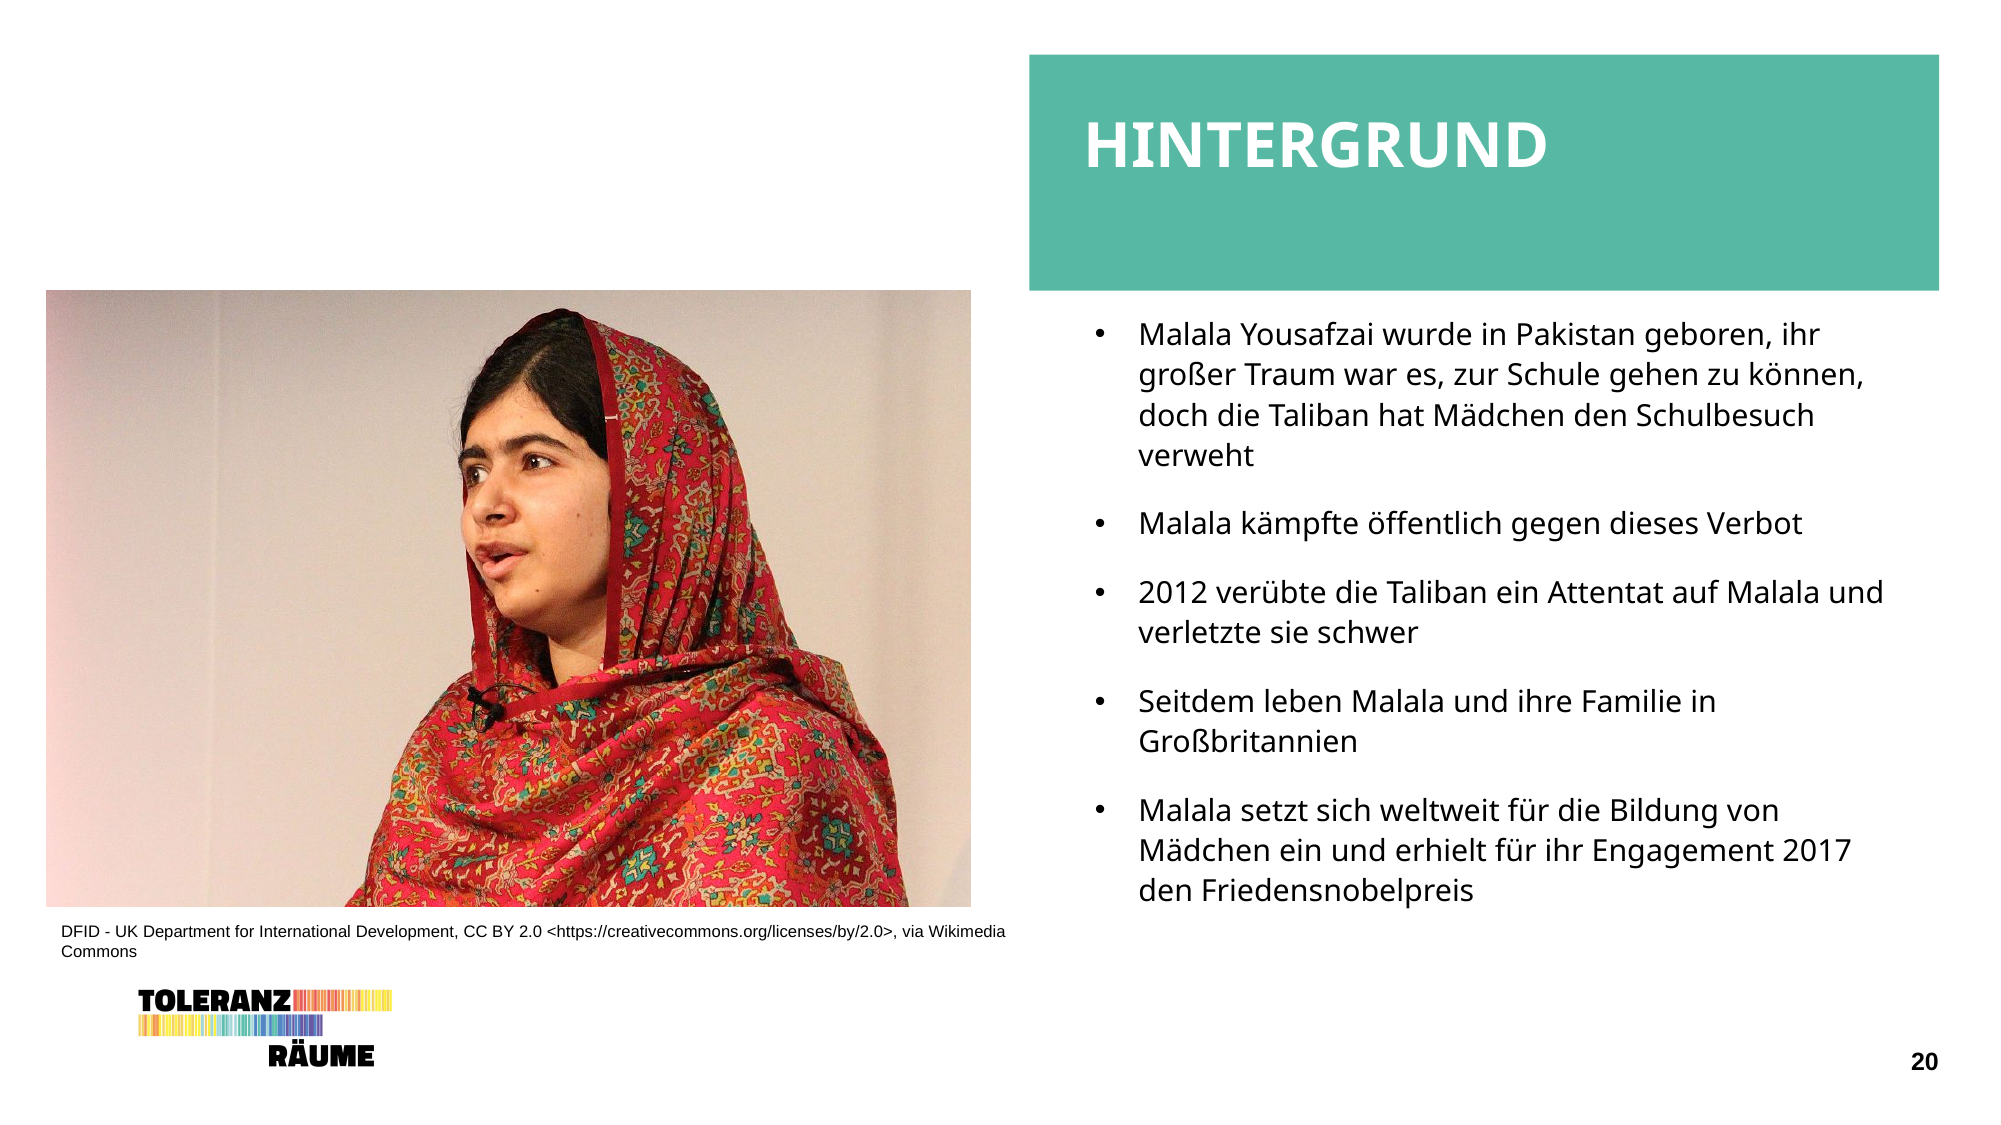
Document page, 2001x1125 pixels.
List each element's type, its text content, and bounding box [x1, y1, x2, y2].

picture [137, 989, 393, 1067]
text_box HINTERGRUND [1068, 98, 1940, 188]
slide_number 20 [1846, 1034, 1940, 1076]
text_box DFID - UK Department for International Development, CC BY 2.0 <https://creativecommons.org/licenses/by/2.0>, via Wikimedia Commons [46, 913, 1069, 968]
picture [46, 290, 971, 907]
list Malala Yousafzai wurde in Pakistan geboren, ihr großer Traum war es, zur Schule gehen zu können, doch die Taliban hat Mädchen den Schulbesuch verweht Malala kämpfte öffentlich gegen dieses Verbot 2012 verübte die Taliban ein Attentat auf Malala und verletzte sie schwer Seitdem leben Malala und ihre Familie in Großbritannien Malala setzt sich weltweit für die Bildung von Mädchen ein und erhielt für ihr Engagement 2017 den Friedensnobelpreis [1094, 311, 1898, 914]
text_box [1028, 53, 1940, 292]
